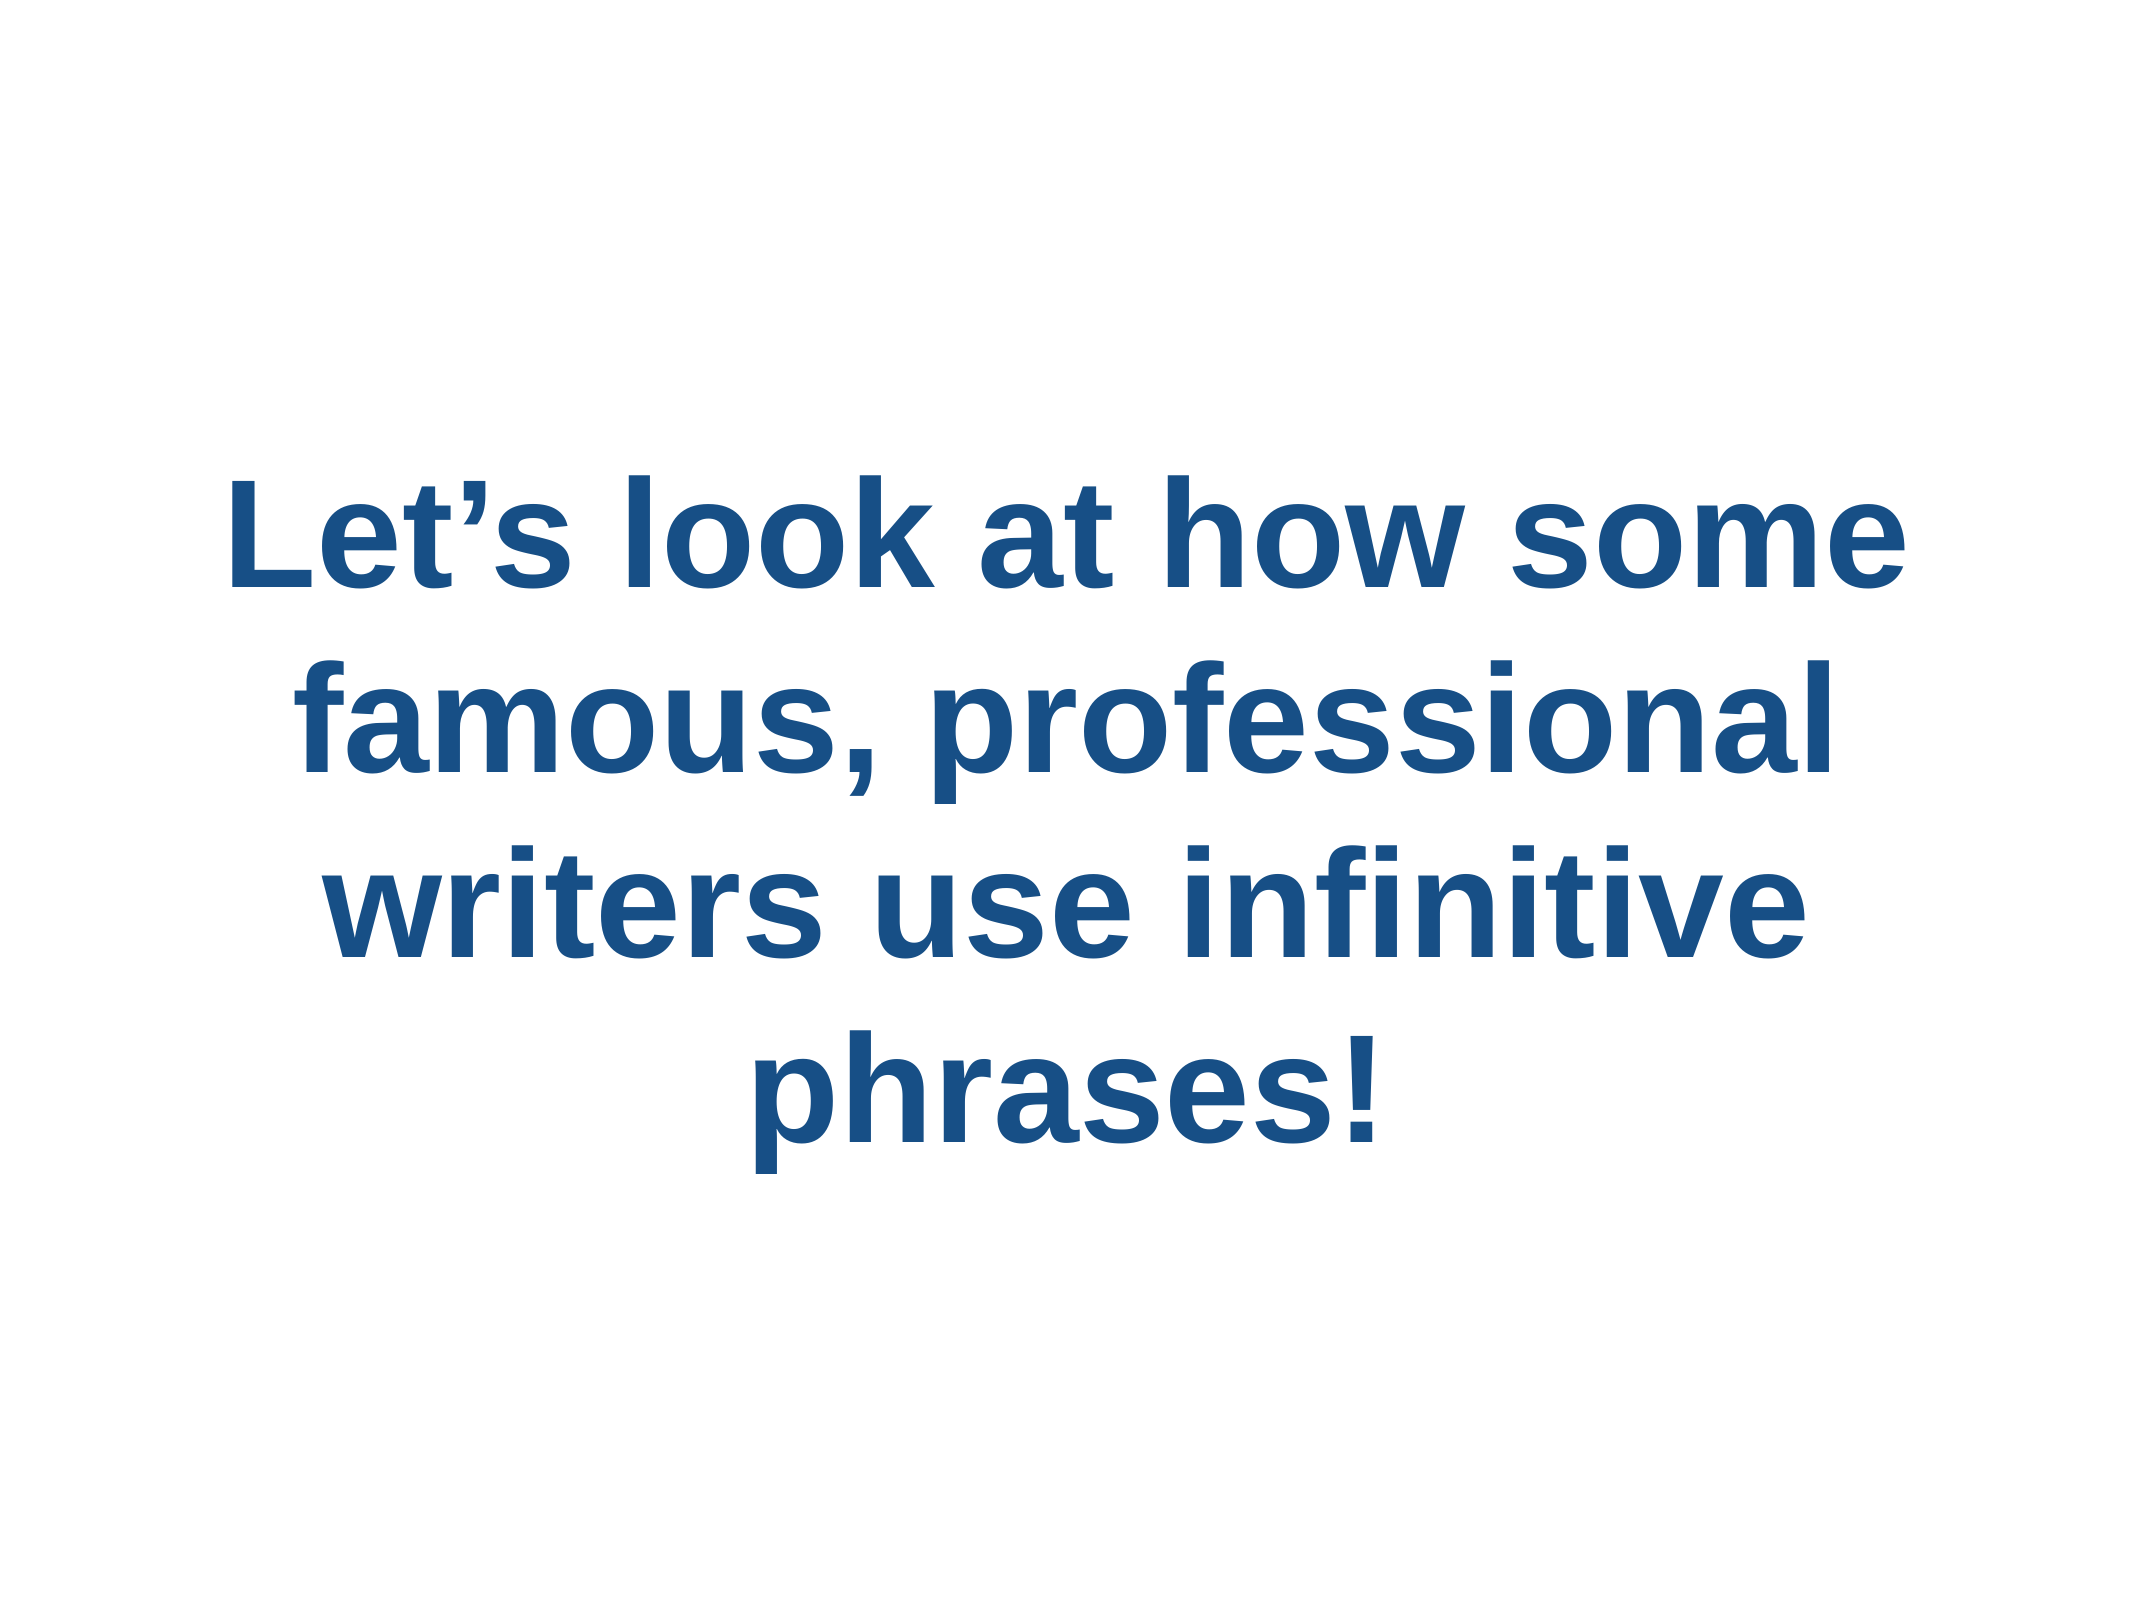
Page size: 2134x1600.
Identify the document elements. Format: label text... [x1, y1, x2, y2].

title Let’s look at how some famous, professional writers use infinitive phrases! [207, 418, 1926, 1182]
